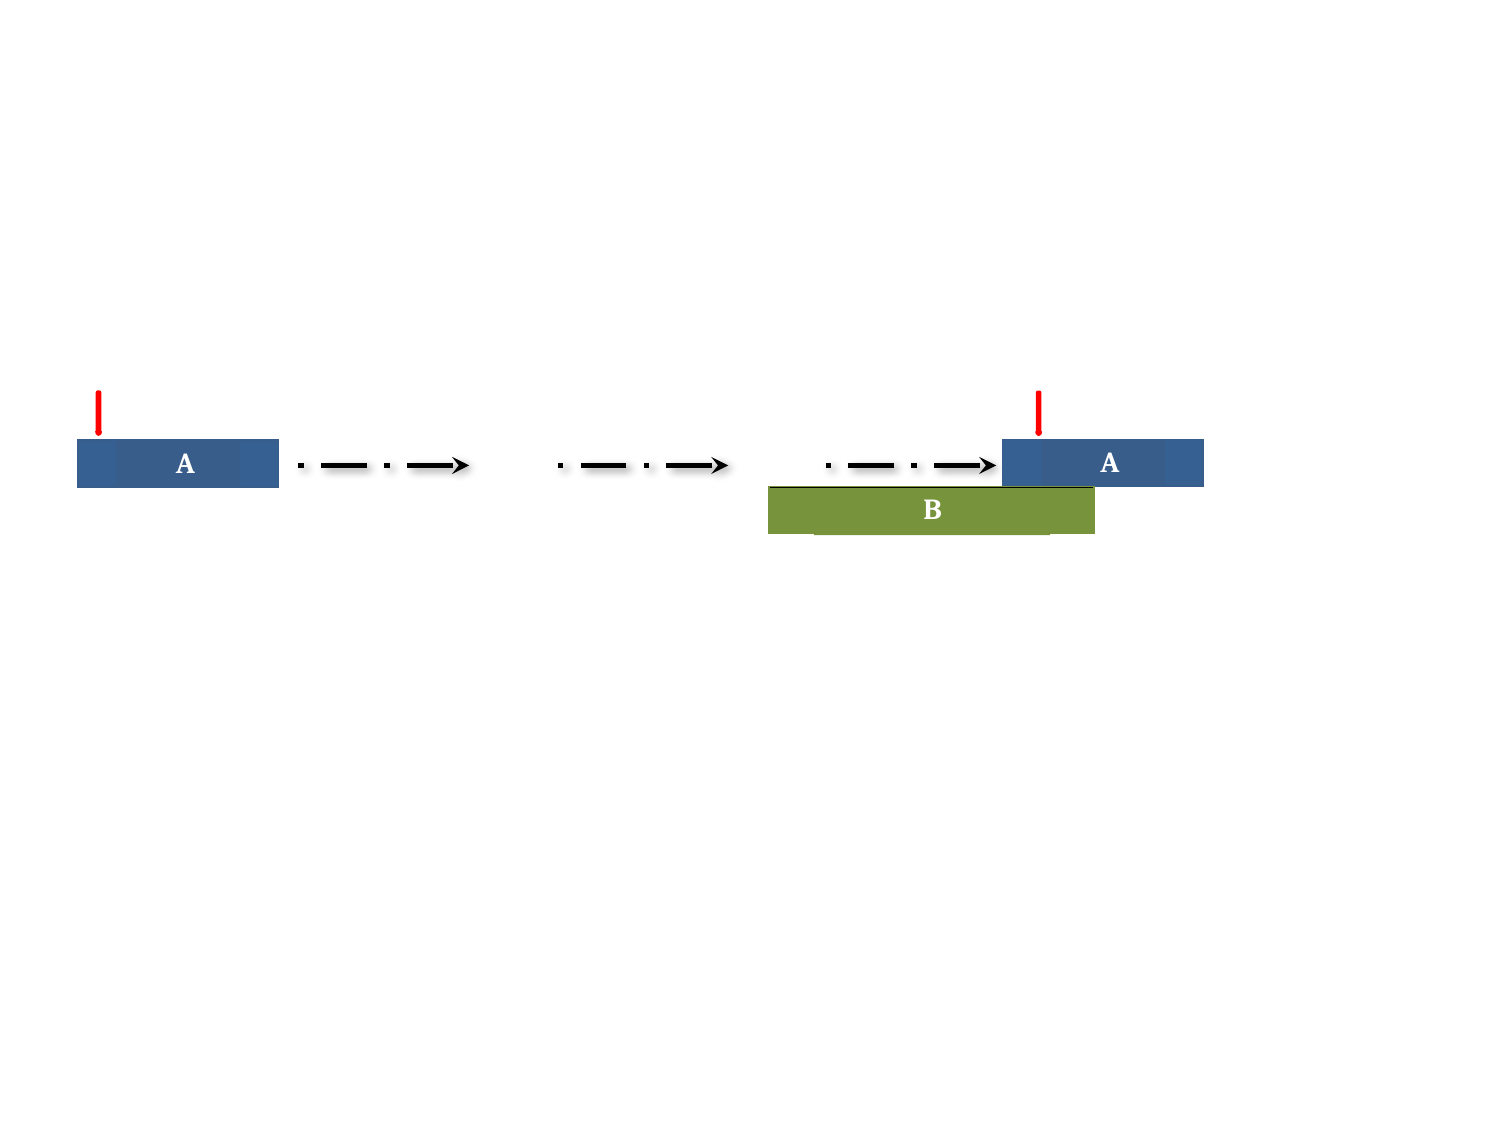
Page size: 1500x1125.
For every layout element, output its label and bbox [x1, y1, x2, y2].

text_box [77, 392, 1204, 536]
